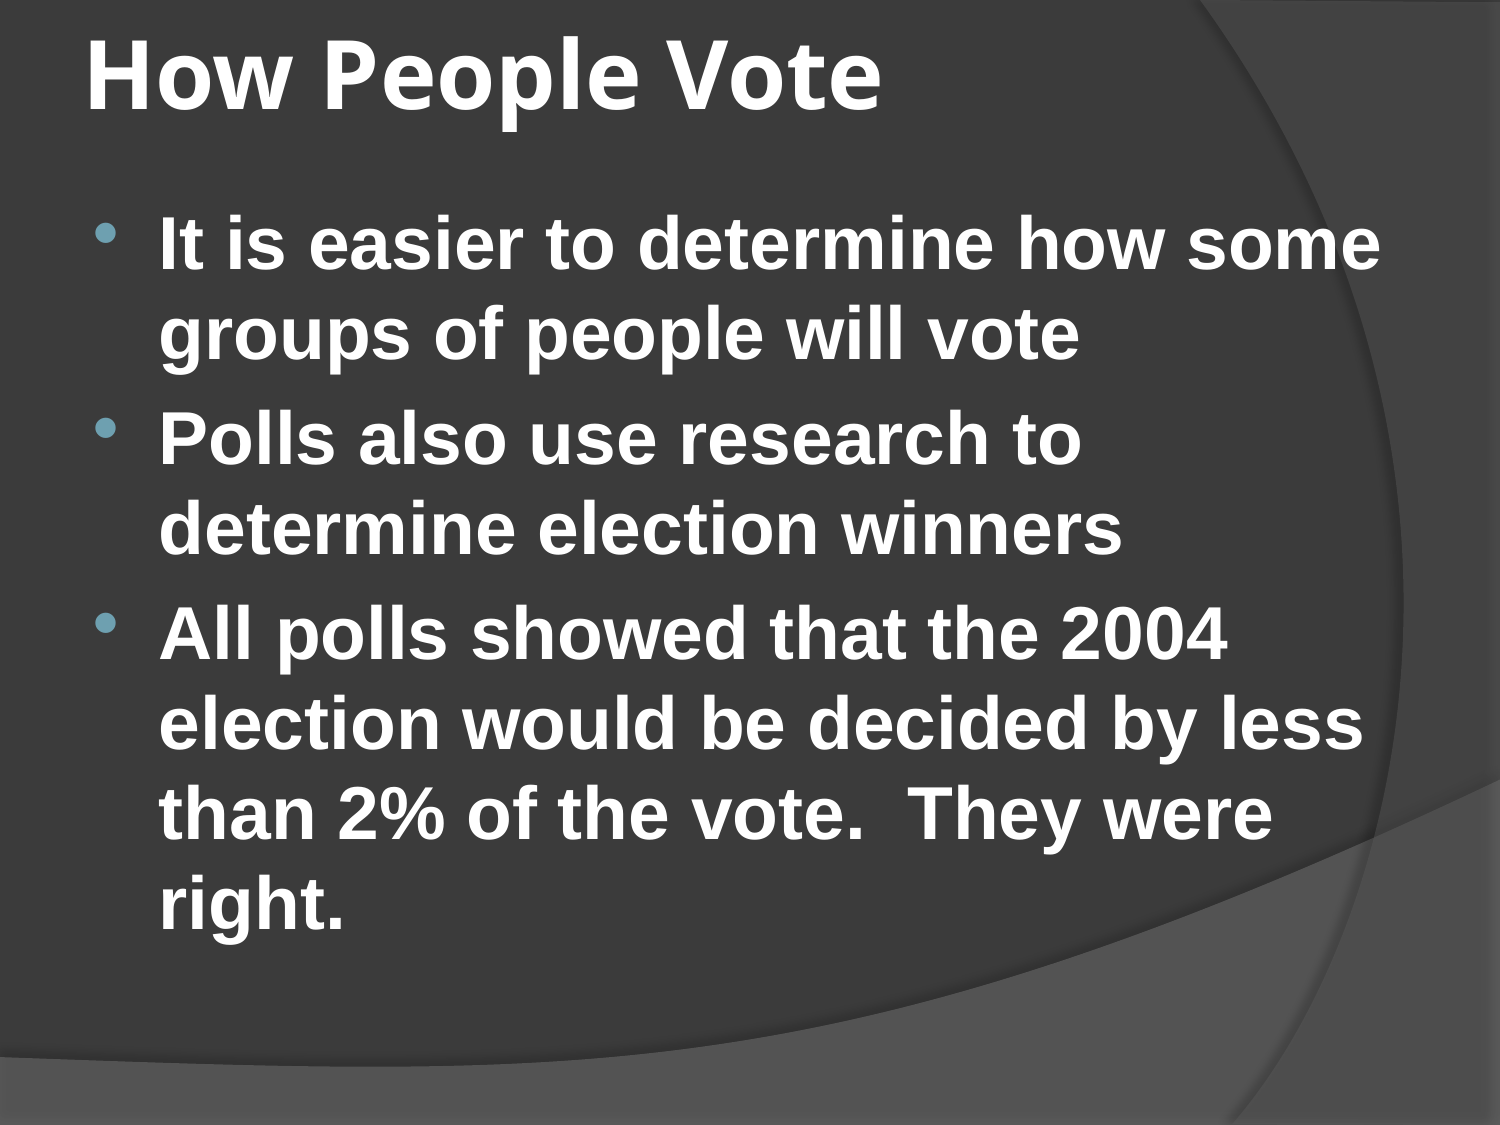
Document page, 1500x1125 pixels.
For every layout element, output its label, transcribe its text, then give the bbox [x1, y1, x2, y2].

list It is easier to determine how some groups of people will vote Polls also use research to determine election winners All polls showed that the 2004 election would be decided by less than 2% of the vote. They were right. [75, 187, 1413, 1025]
title How People Vote [75, 0, 1425, 143]
